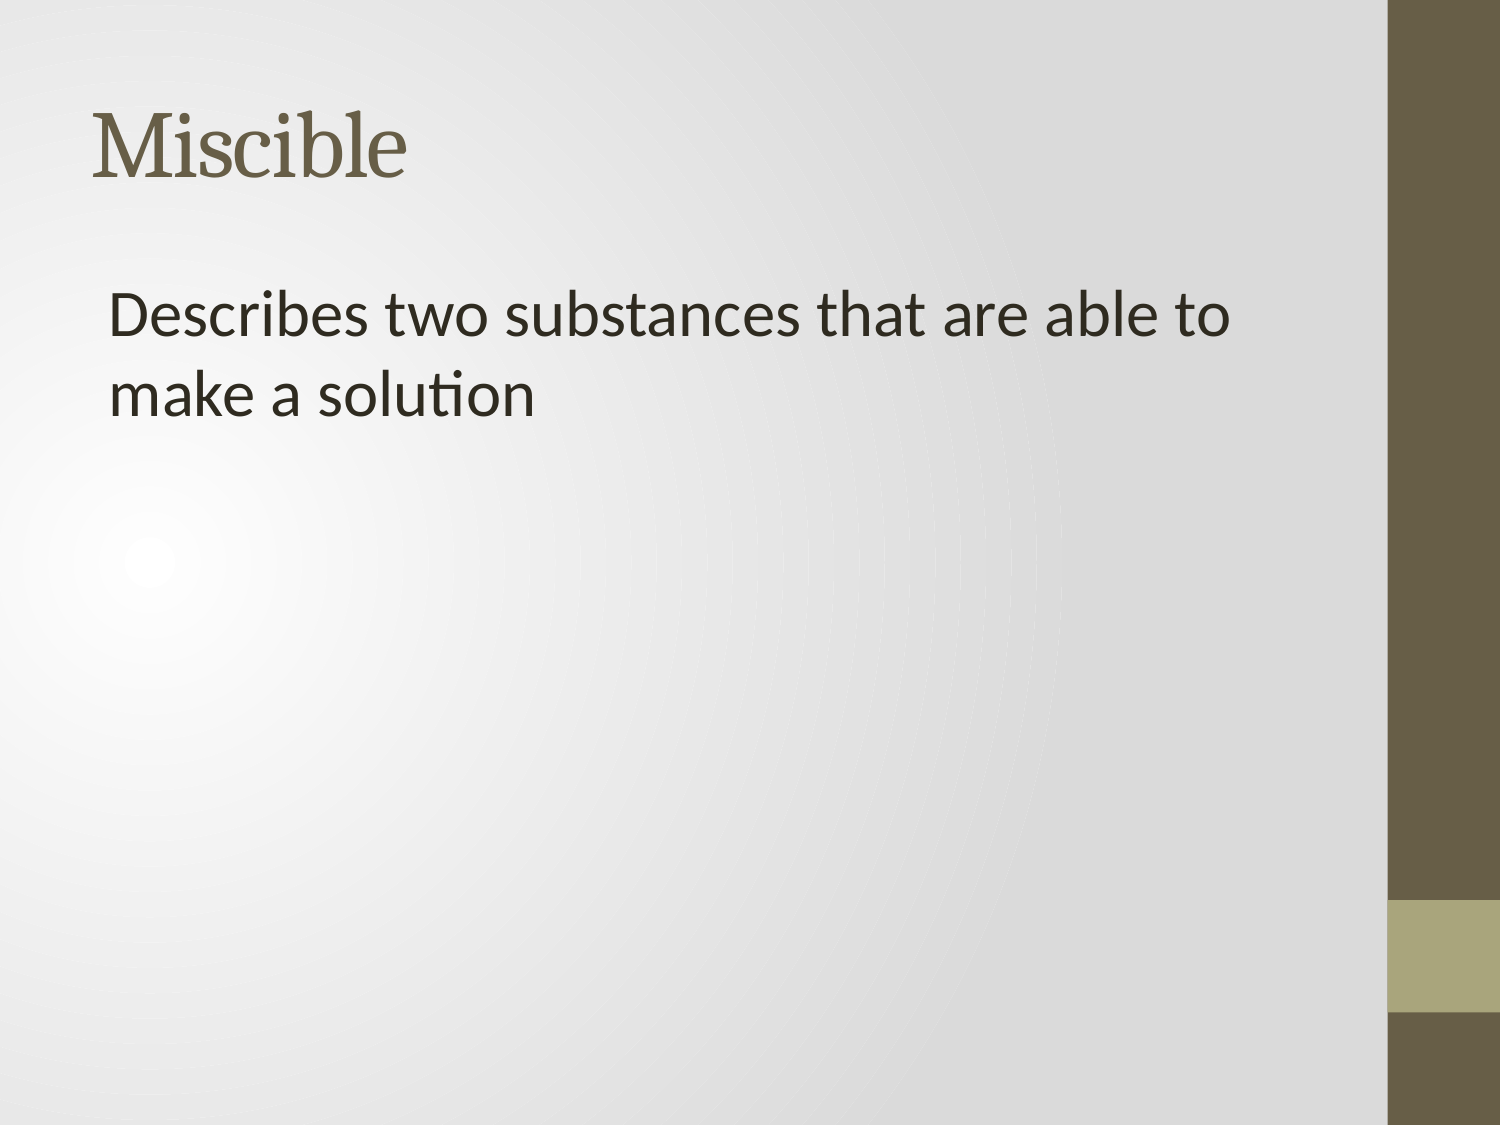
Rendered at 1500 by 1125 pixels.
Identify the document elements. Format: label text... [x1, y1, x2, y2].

title Miscible [75, 45, 1325, 233]
list Describes two substances that are able to make a solution [75, 262, 1325, 1050]
